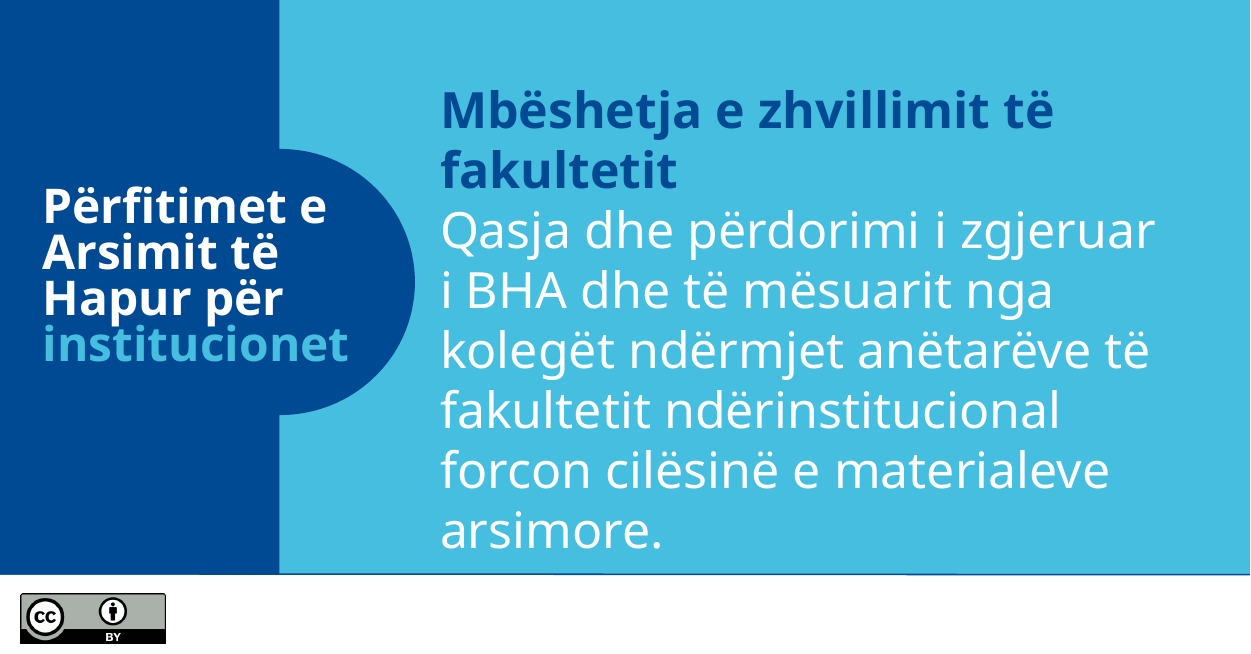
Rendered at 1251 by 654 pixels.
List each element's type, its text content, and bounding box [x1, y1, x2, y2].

text_box [206, 148, 355, 171]
text_box Përfitimet e Arsimit të Hapur për institucionet [27, 171, 382, 386]
text_box [196, 386, 365, 416]
text_box [0, 0, 280, 573]
picture [20, 592, 166, 645]
text_box Mbëshetja e zhvillimit të fakultetit Qasja dhe përdorimi i zgjeruar i BHA dhe të mësuarit nga kolegët ndërmjet anëtarëve të fakultetit ndërinstitucional forcon cilësinë e materialeve arsimore. [424, 63, 1175, 572]
text_box [0, 582, 1250, 654]
text_box [382, 194, 415, 370]
